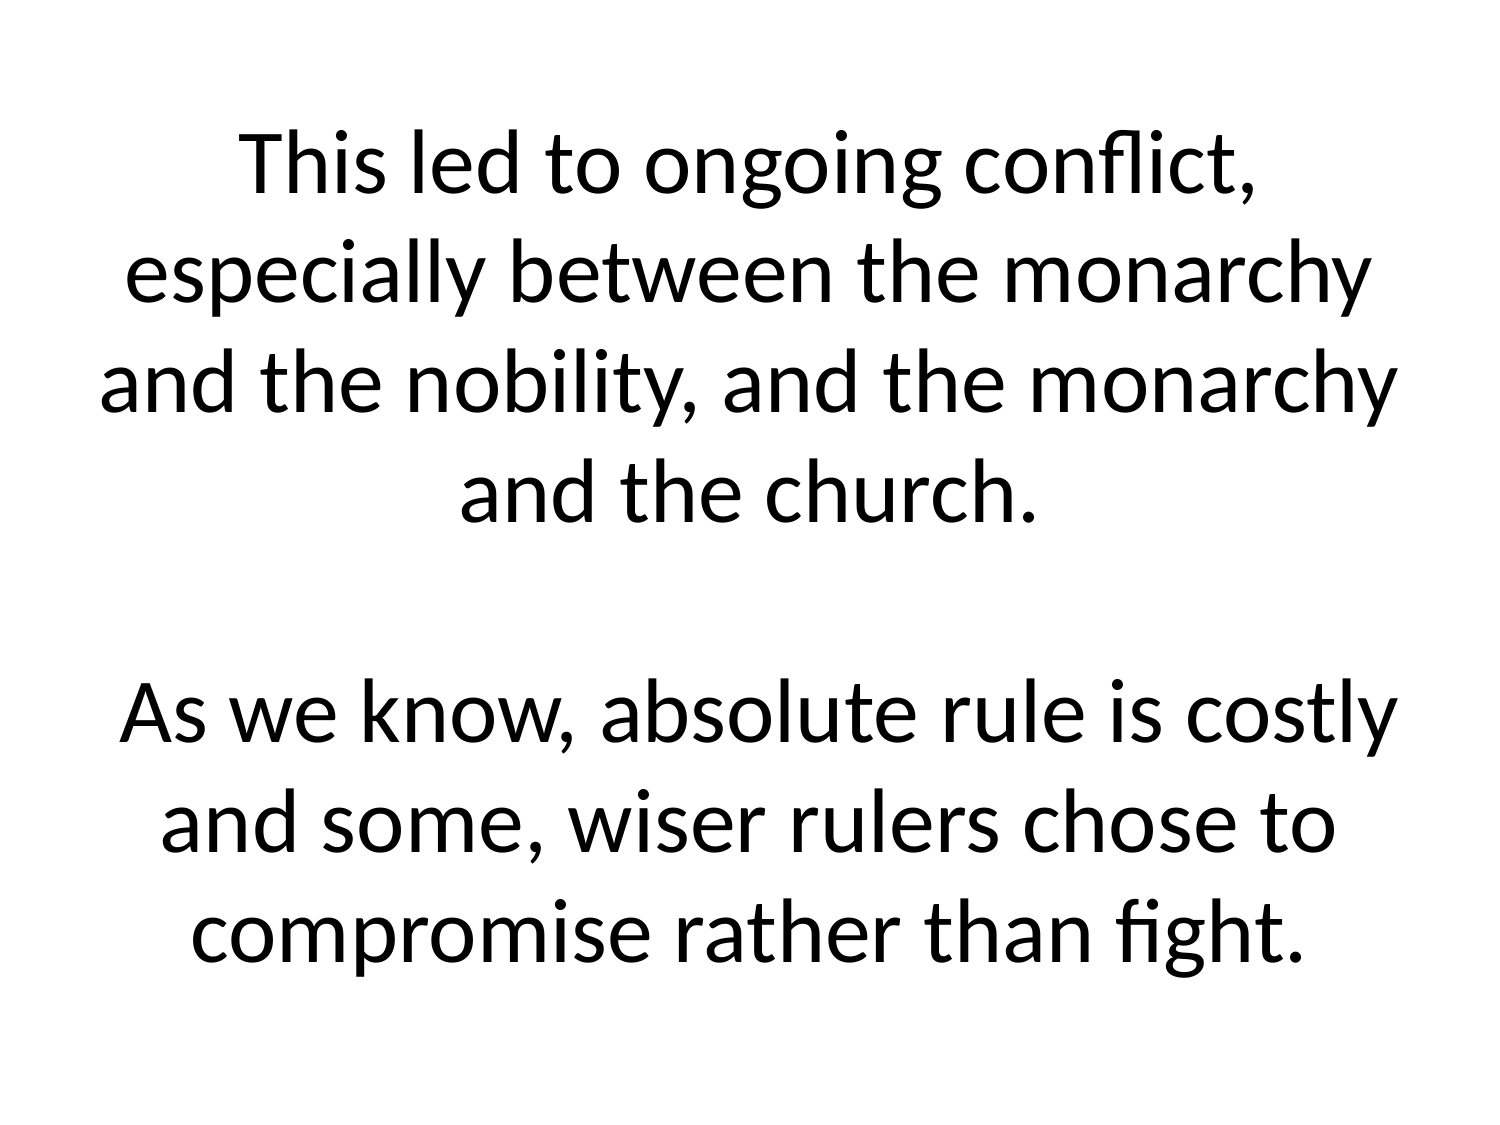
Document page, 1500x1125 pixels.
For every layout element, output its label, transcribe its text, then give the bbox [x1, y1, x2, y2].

title This led to ongoing conflict, especially between the monarchy and the nobility, and the monarchy and the church. As we know, absolute rule is costly and some, wiser rulers chose to compromise rather than fight. [74, 44, 1426, 1038]
